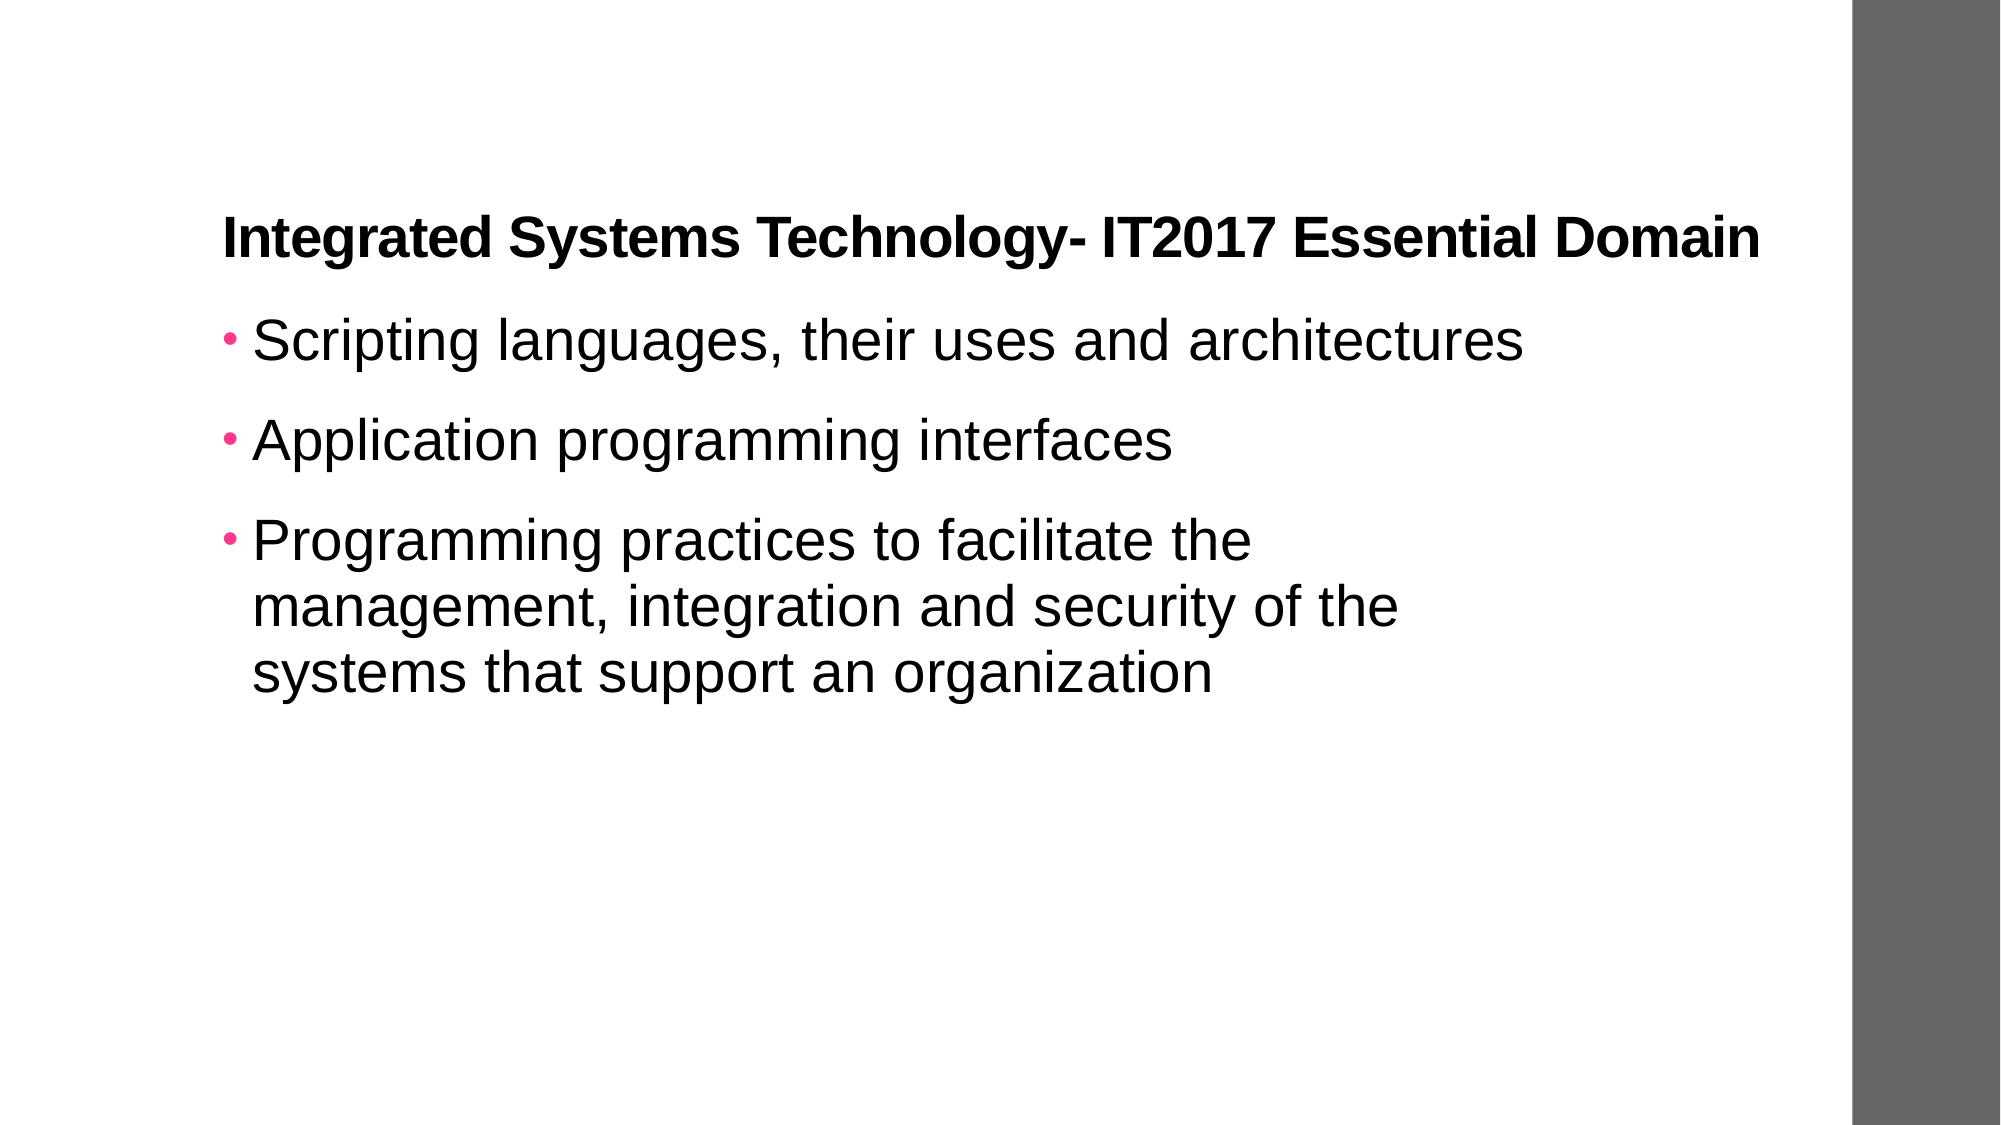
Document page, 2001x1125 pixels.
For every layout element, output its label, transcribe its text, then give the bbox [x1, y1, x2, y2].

list Scripting languages, their uses and architectures Application programming interfaces Programming practices to facilitate the management, integration and security of the systems that support an organization [206, 299, 1617, 1014]
title Integrated Systems Technology- IT2017 Essential Domain [206, 43, 1797, 278]
